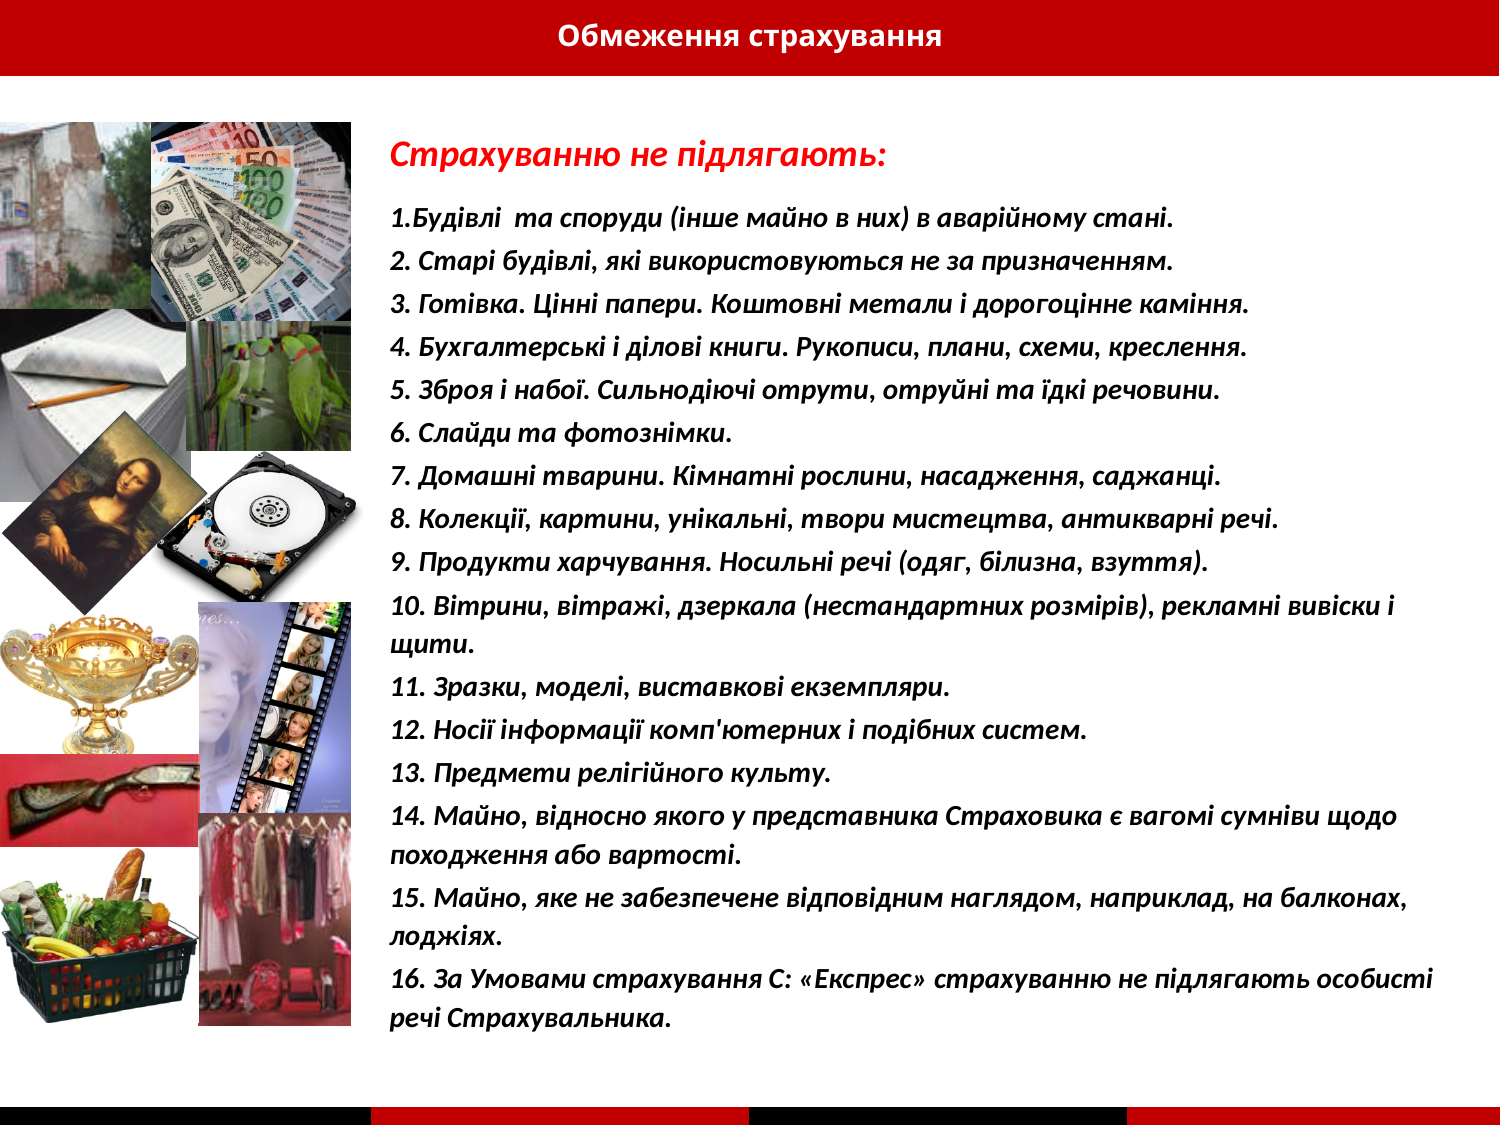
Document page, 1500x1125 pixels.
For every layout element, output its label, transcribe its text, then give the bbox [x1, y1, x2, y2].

picture [0, 122, 363, 1026]
title Обмеження страхування [118, 13, 1382, 61]
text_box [0, 1107, 1500, 1125]
text_box 1.Будівлі та споруди (інше майно в них) в аварійному стані. 2. Старі будівлі, які використовуються не за призначенням. 3. Готівка. Цінні папери. Коштовні метали і дорогоцінне каміння. 4. Бухгалтерські і ділові книги. Рукописи, плани, схеми, креслення. 5. Зброя і набої. Сильнодіючі отрути, отруйні та їдкі речовини. 6. Слайди та фотознімки. 7. Домашні тварини. Кімнатні рослини, насадження, саджанці. 8. Колекції, картини, унікальні, твори мистецтва, антикварні речі. 9. Продукти харчування. Носильні речі (одяг, білизна, взуття). 10. Вітрини, вітражі, дзеркала (нестандартних розмірів), рекламні вивіски і щити. 11. Зразки, моделі, виставкові екземпляри. 12. Носії інформації комп'ютерних і подібних систем. 13. Предмети релігійного культу. 14. Майно, відносно якого у представника Страховика є вагомі сумніви щодо походження або вартості. 15. Майно, яке не забезпечене відповідним наглядом, наприклад, на балконах, лоджіях. 16. За Умовами страхування C: «Експрес» страхуванню не підлягають особисті речі Страхувальника. [374, 187, 1477, 1041]
text_box Страхуванню не підлягають: [374, 122, 1126, 182]
text_box [0, 0, 1499, 76]
